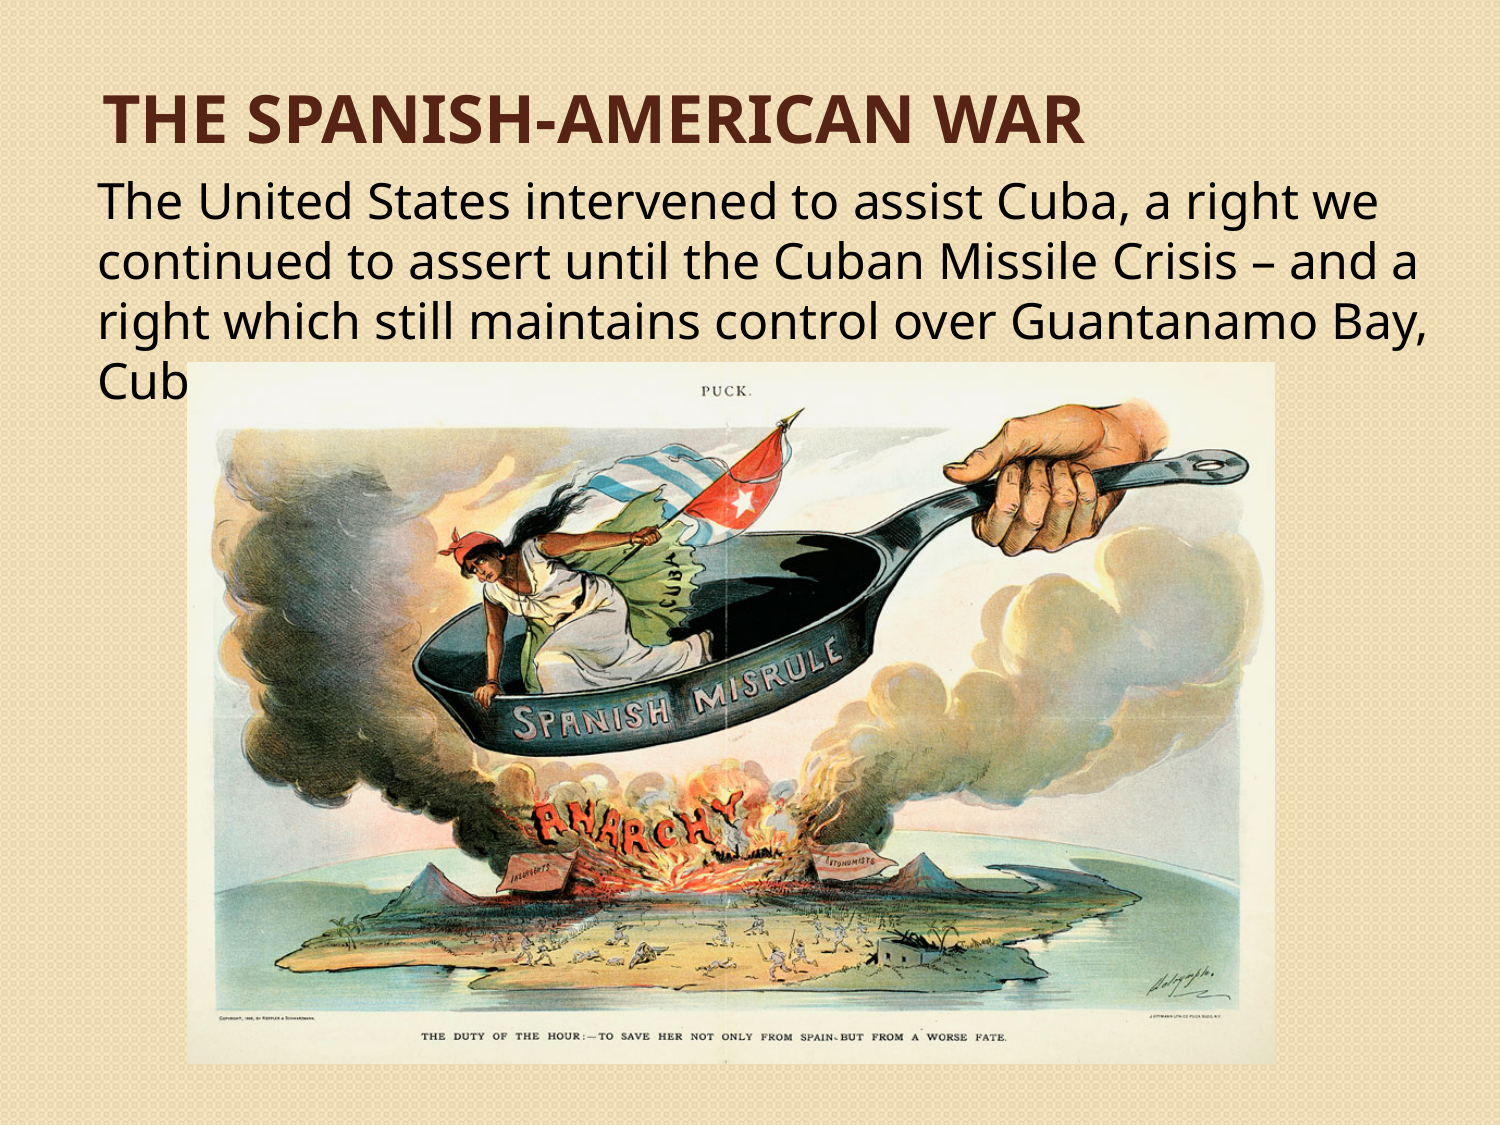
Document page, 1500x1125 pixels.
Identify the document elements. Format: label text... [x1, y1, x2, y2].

title The Spanish-American War [87, 50, 1263, 162]
list The United States intervened to assist Cuba, a right we continued to assert until the Cuban Missile Crisis – and a right which still maintains control over Guantanamo Bay, Cuba. [75, 162, 1463, 346]
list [187, 362, 1276, 1065]
